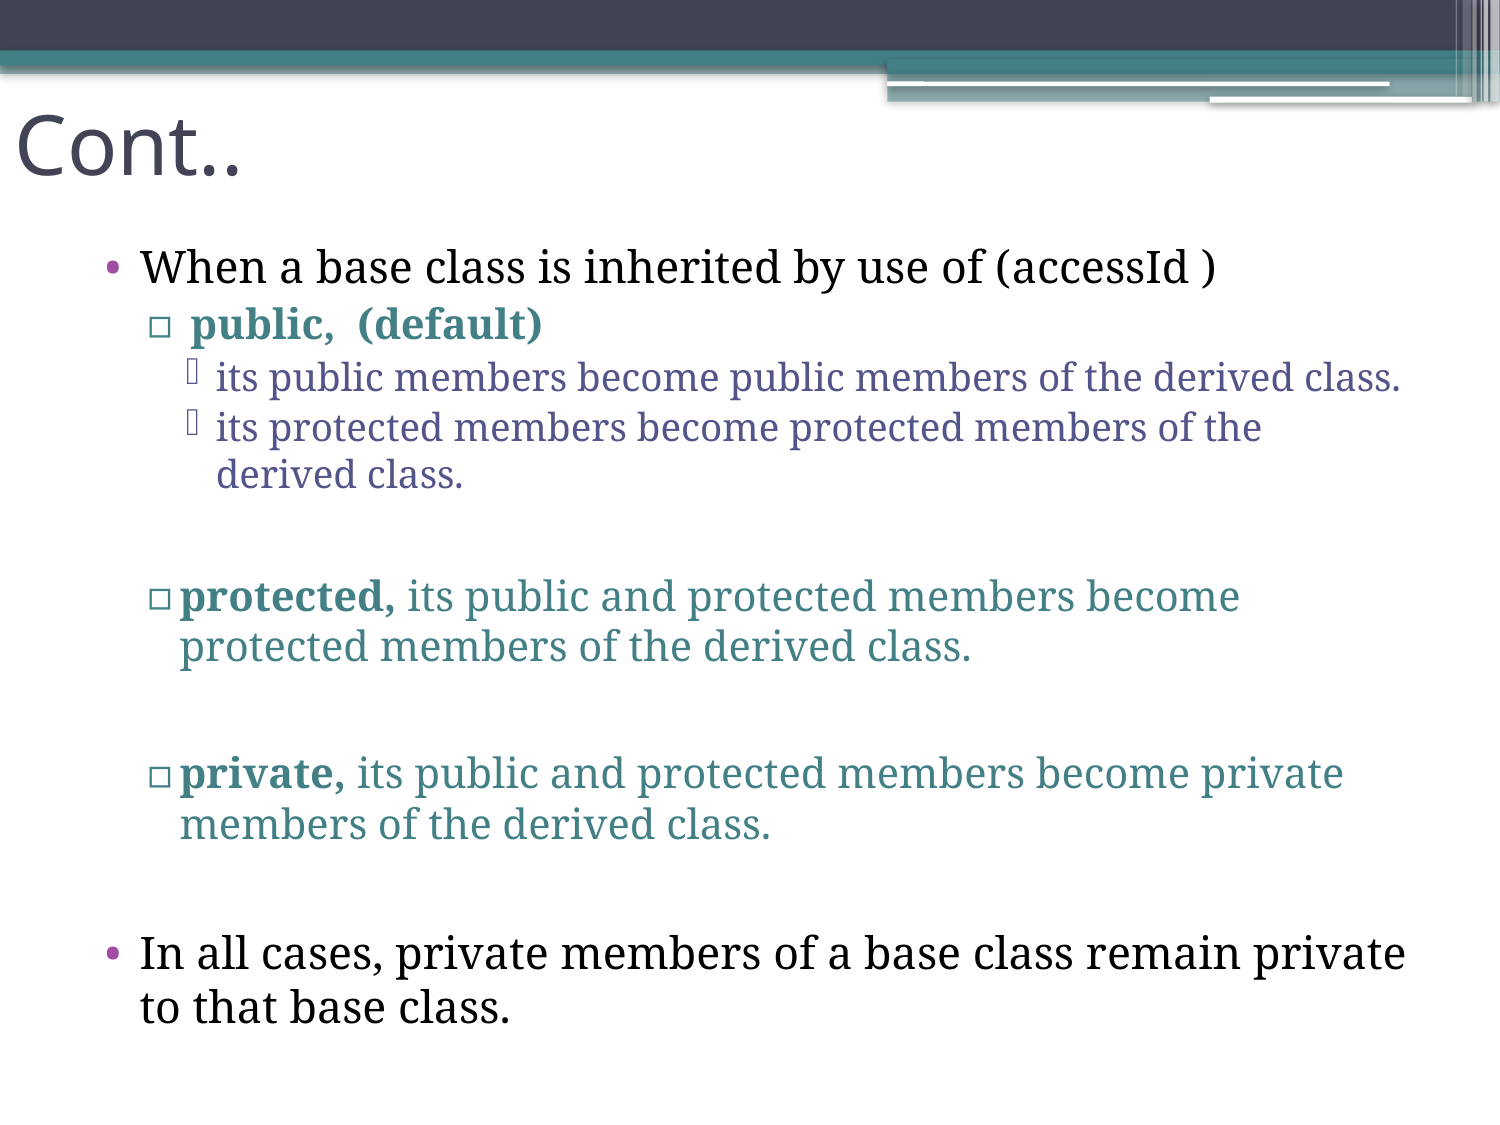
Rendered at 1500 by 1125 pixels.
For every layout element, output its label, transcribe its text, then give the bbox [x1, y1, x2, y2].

list When a base class is inherited by use of (accessId ) public, (default) its public members become public members of the derived class. its protected members become protected members of the derived class. protected, its public and protected members become protected members of the derived class. private, its public and protected members become private members of the derived class. In all cases, private members of a base class remain private to that base class. [75, 231, 1425, 1079]
title Cont.. [0, 54, 1350, 230]
